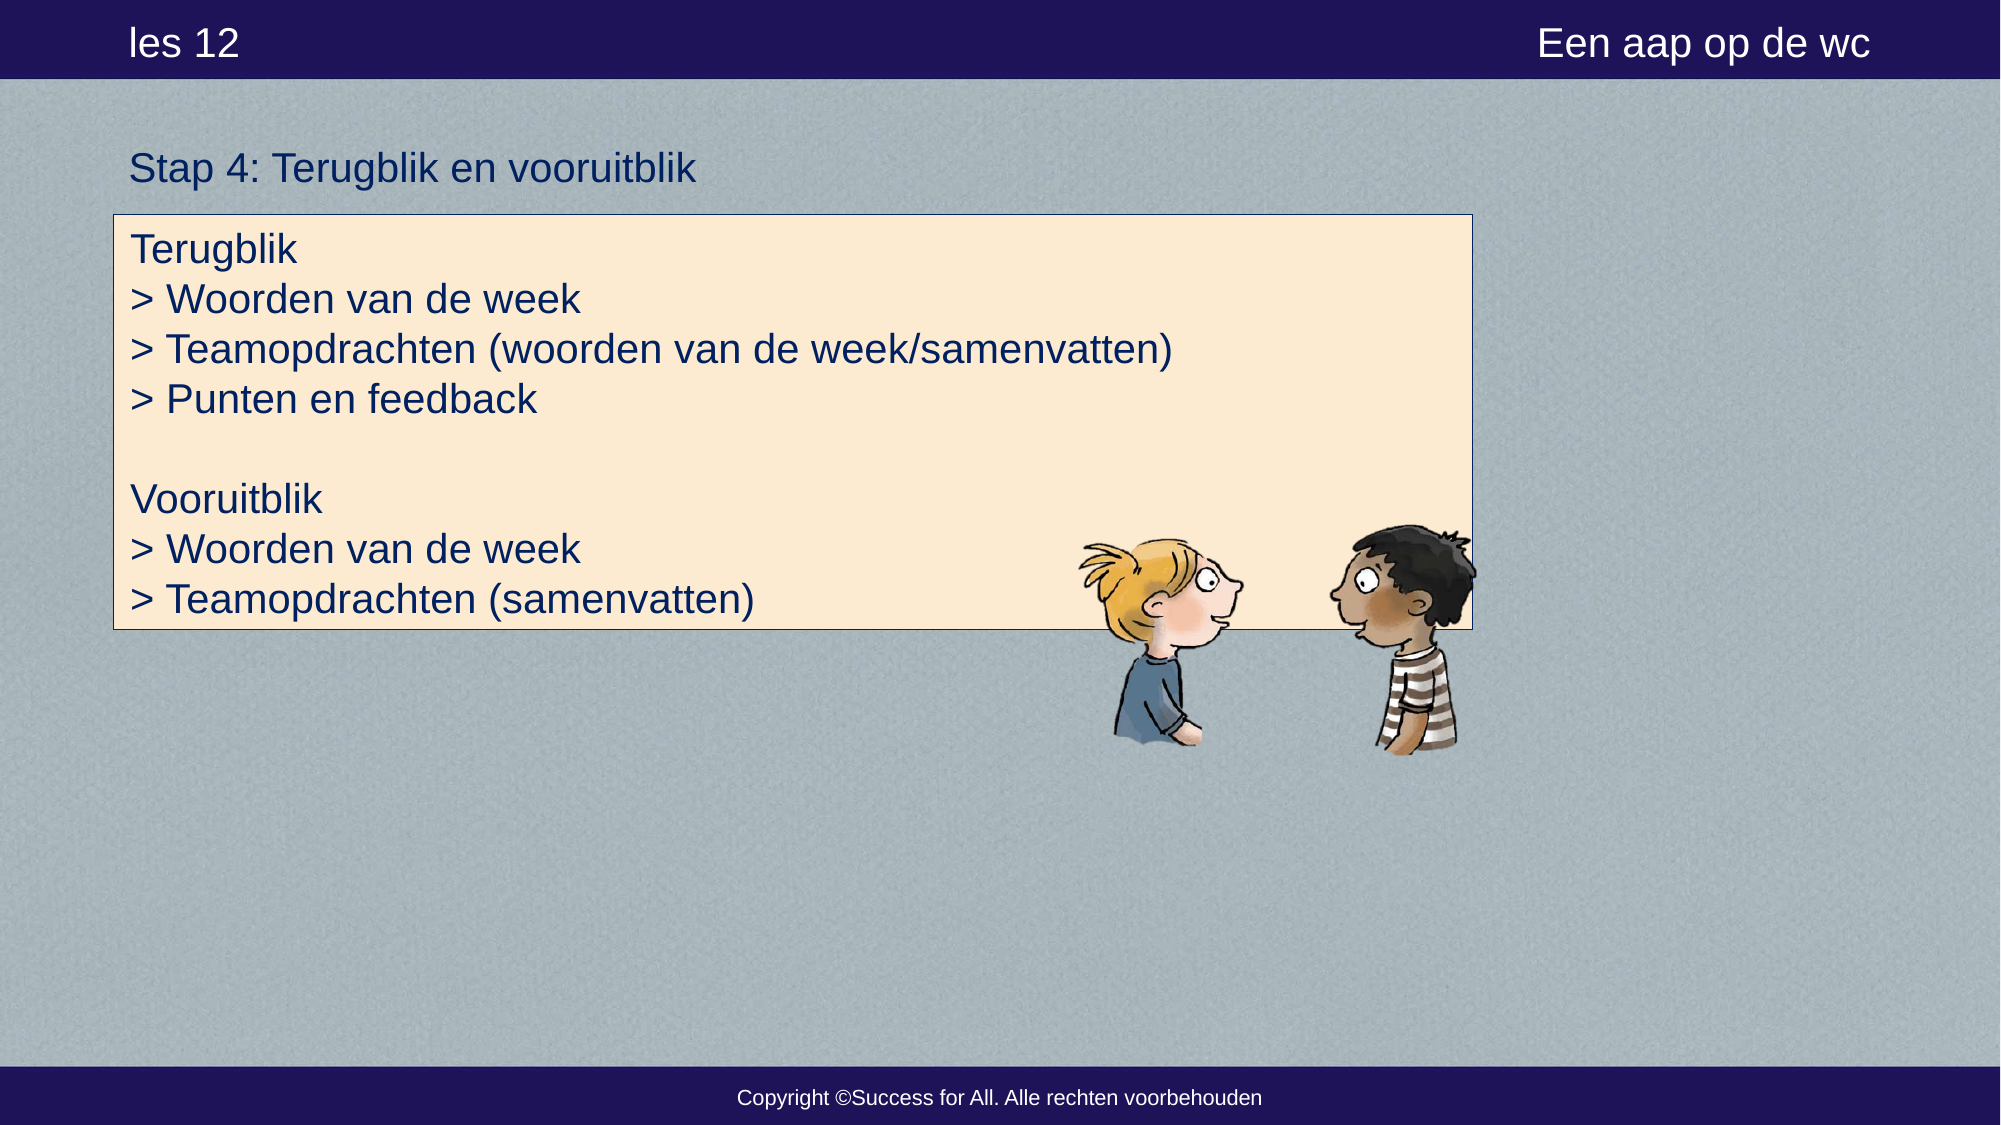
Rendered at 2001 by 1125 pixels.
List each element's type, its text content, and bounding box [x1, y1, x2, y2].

text_box Copyright ©Success for All. Alle rechten voorbehouden [0, 1076, 2000, 1125]
text_box Stap 4: Terugblik en vooruitblik [114, 133, 907, 199]
picture [0, 0, 2001, 1125]
text_box Terugblik > Woorden van de week > Teamopdrachten (woorden van de week/samenvatten) > Punten en feedback Vooruitblik > Woorden van de week > Teamopdrachten (samenvatten) [113, 214, 1473, 630]
text_box Een aap op de wc [999, 8, 1886, 73]
text_box les 12 [114, 8, 354, 73]
